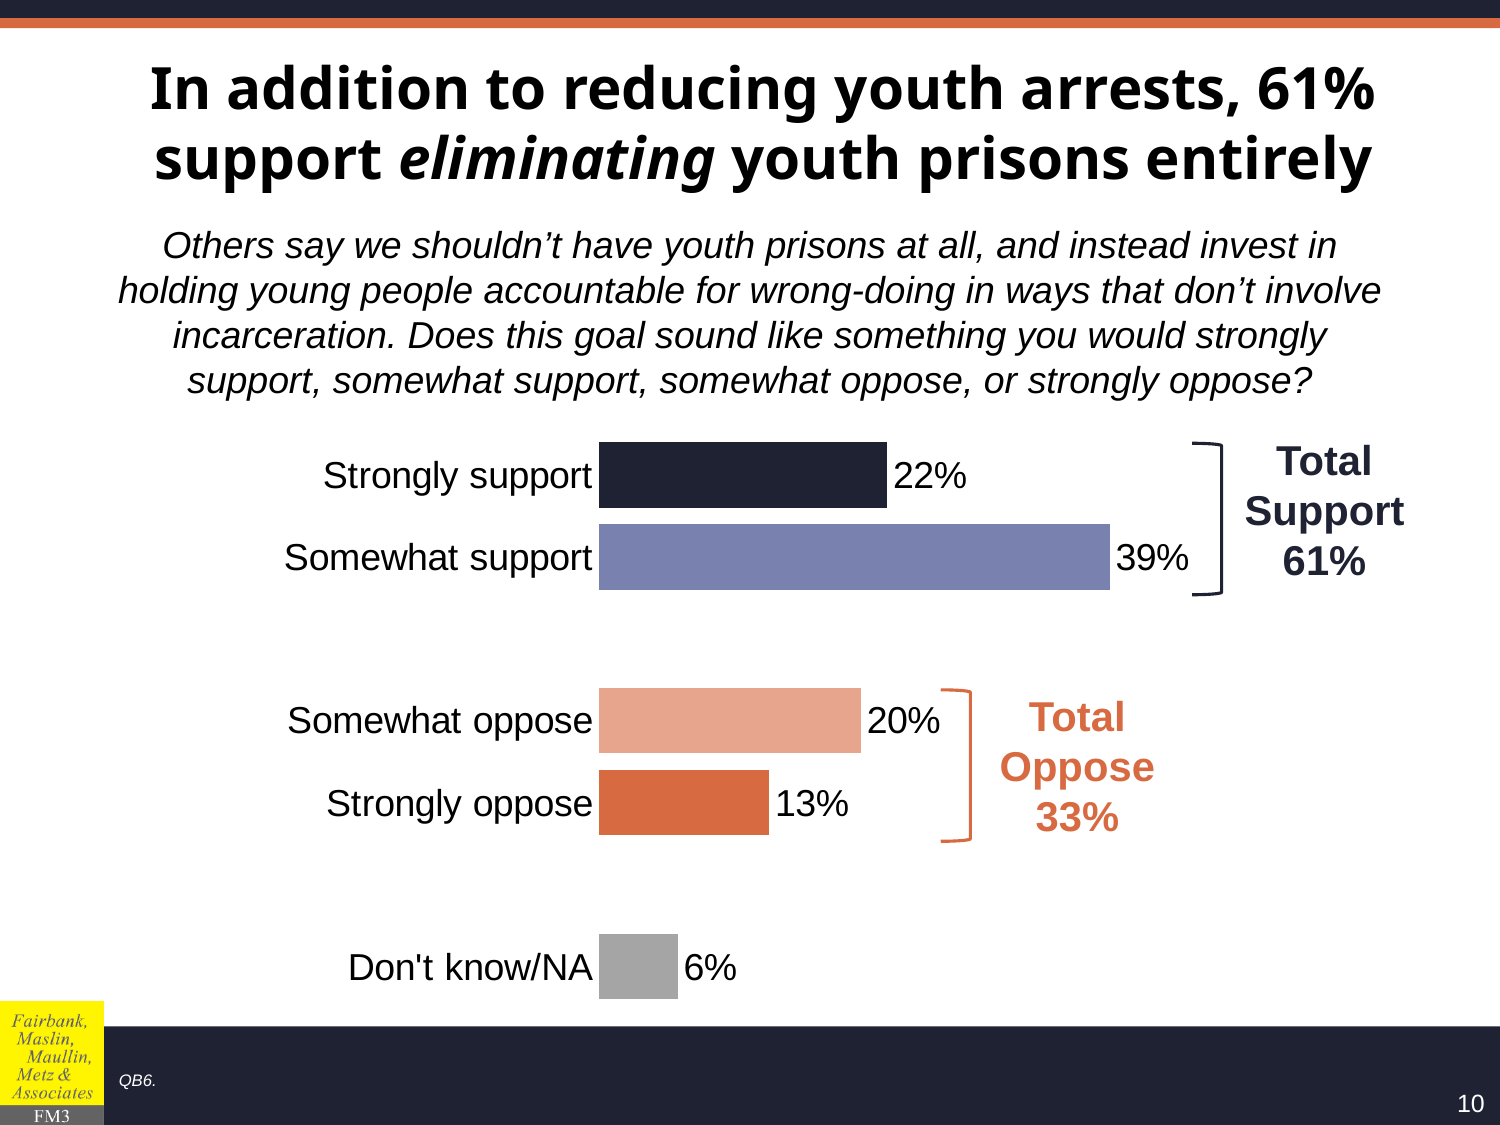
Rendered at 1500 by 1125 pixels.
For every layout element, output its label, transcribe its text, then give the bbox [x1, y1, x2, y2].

picture [0, 1001, 104, 1125]
list QB6. [103, 1034, 1440, 1125]
title In addition to reducing youth arrests, 61% support eliminating youth prisons entirely [96, 43, 1431, 219]
text_box Others say we shouldn’t have youth prisons at all, and instead invest in holding young people accountable for wrong-doing in ways that don’t involve incarceration. Does this goal sound like something you would strongly support, somewhat support, somewhat oppose, or strongly oppose? [89, 213, 1411, 409]
chart [56, 410, 1334, 1019]
text_box Total Support 61% [1339, 426, 1434, 592]
